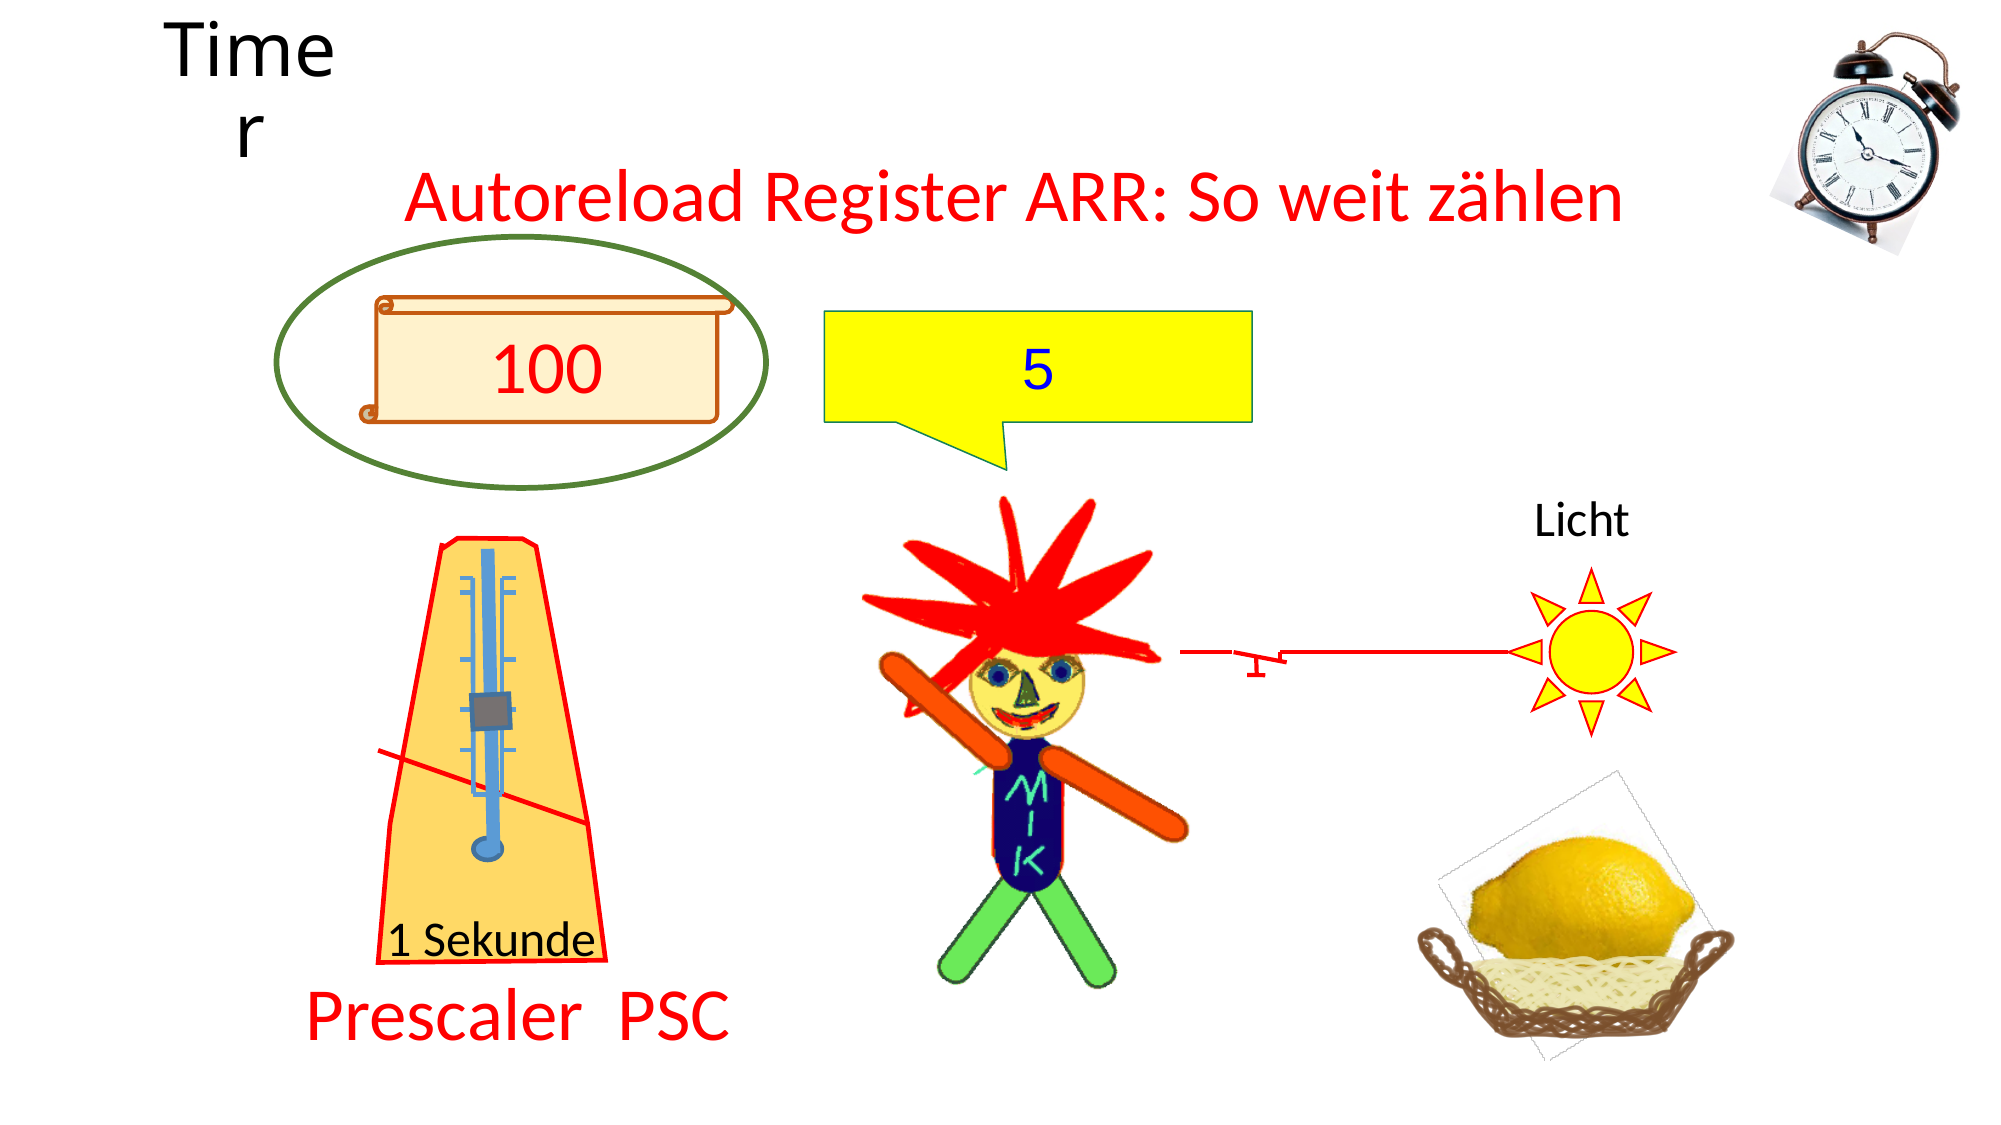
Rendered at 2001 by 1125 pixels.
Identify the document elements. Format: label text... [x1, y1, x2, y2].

picture [1382, 772, 1770, 1107]
picture [840, 478, 1206, 1004]
text_box Prescaler PSC [290, 957, 790, 1063]
text_box [275, 244, 768, 489]
title Timer [139, 108, 361, 182]
text_box Licht [1519, 478, 1646, 554]
text_box [409, 537, 569, 714]
picture [1769, 0, 1990, 257]
text_box 5 [824, 311, 1253, 471]
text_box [226, 714, 761, 980]
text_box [1206, 569, 1675, 735]
text_box Autoreload Register ARR: So weit zählen [390, 138, 1675, 244]
